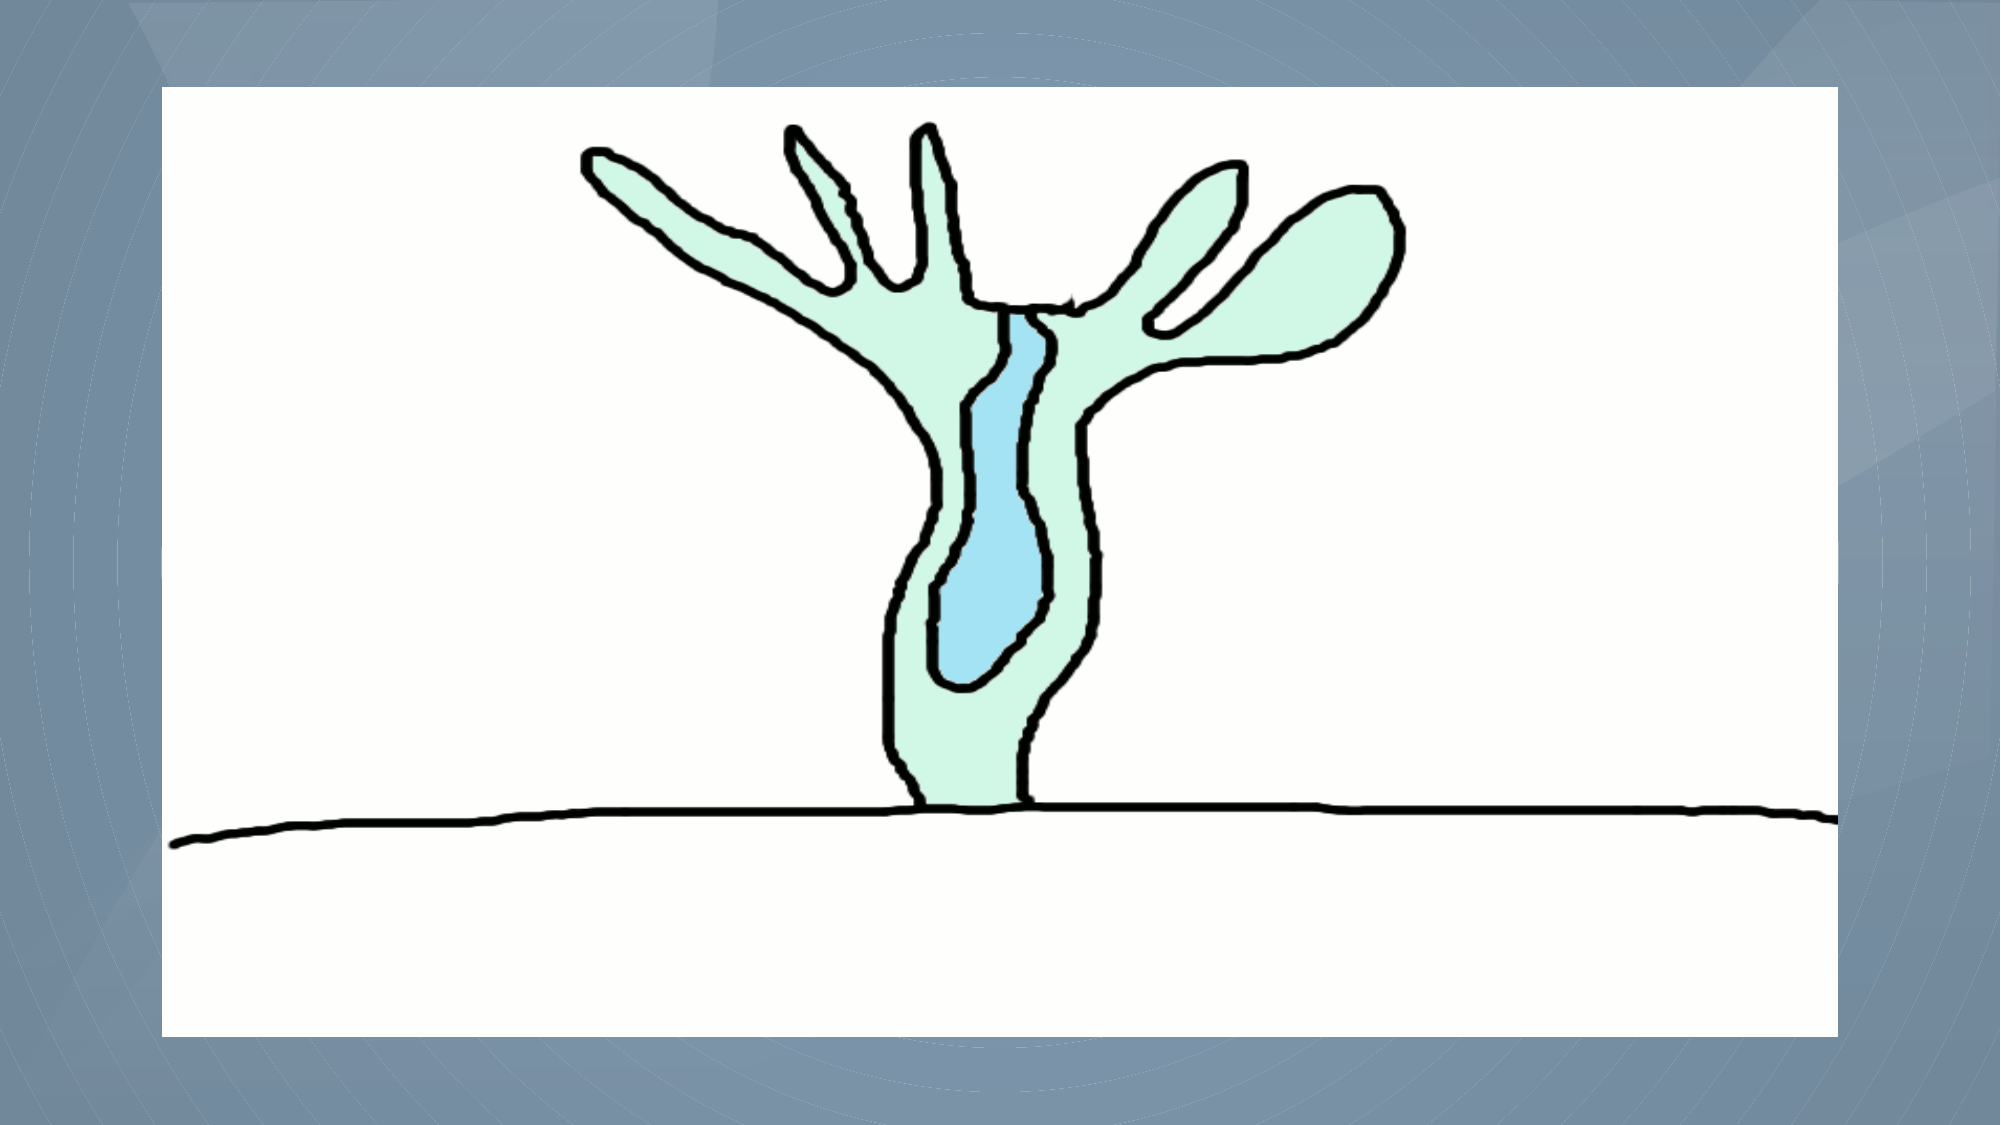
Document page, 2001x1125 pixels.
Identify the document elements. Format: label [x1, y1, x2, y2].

list [161, 87, 1839, 1038]
